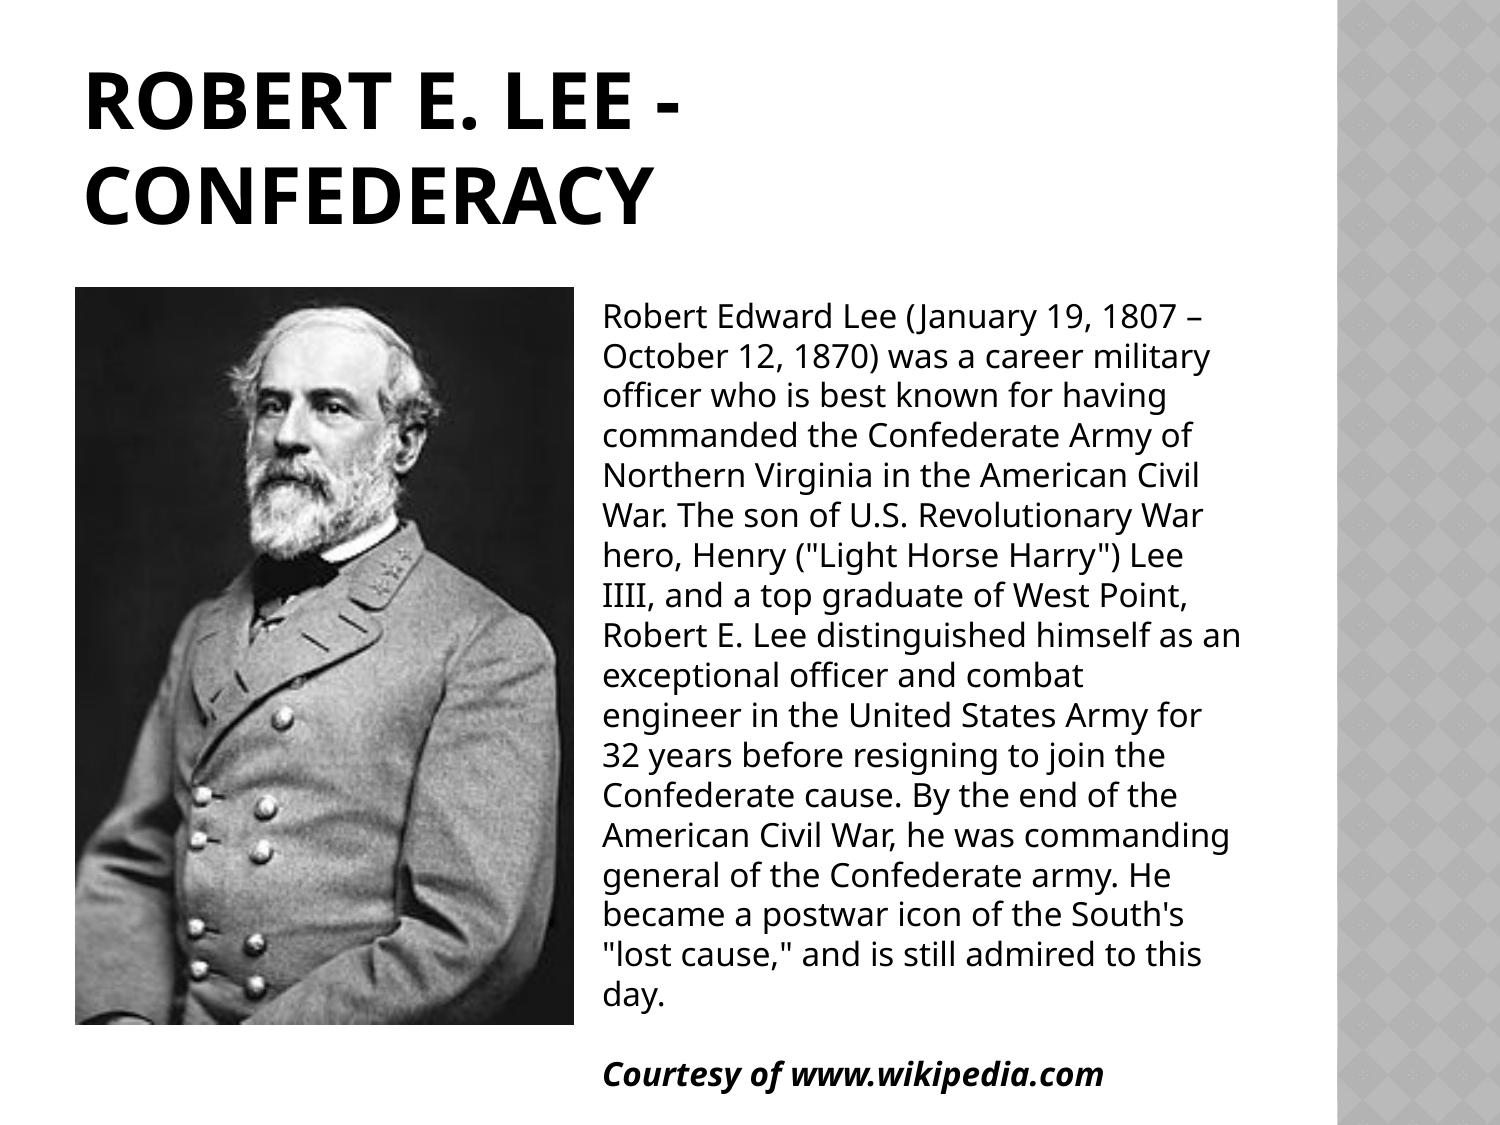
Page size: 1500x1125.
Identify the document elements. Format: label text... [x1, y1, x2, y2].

title Robert E. Lee - Confederacy [75, 52, 1263, 240]
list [74, 286, 574, 1026]
text_box Robert Edward Lee (January 19, 1807 – October 12, 1870) was a career military officer who is best known for having commanded the Confederate Army of Northern Virginia in the American Civil War. The son of U.S. Revolutionary War hero, Henry ("Light Horse Harry") Lee IIII, and a top graduate of West Point, Robert E. Lee distinguished himself as an exceptional officer and combat engineer in the United States Army for 32 years before resigning to join the Confederate cause. By the end of the American Civil War, he was commanding general of the Confederate army. He became a postwar icon of the South's "lost cause," and is still admired to this day. Courtesy of www.wikipedia.com [587, 287, 1263, 1101]
